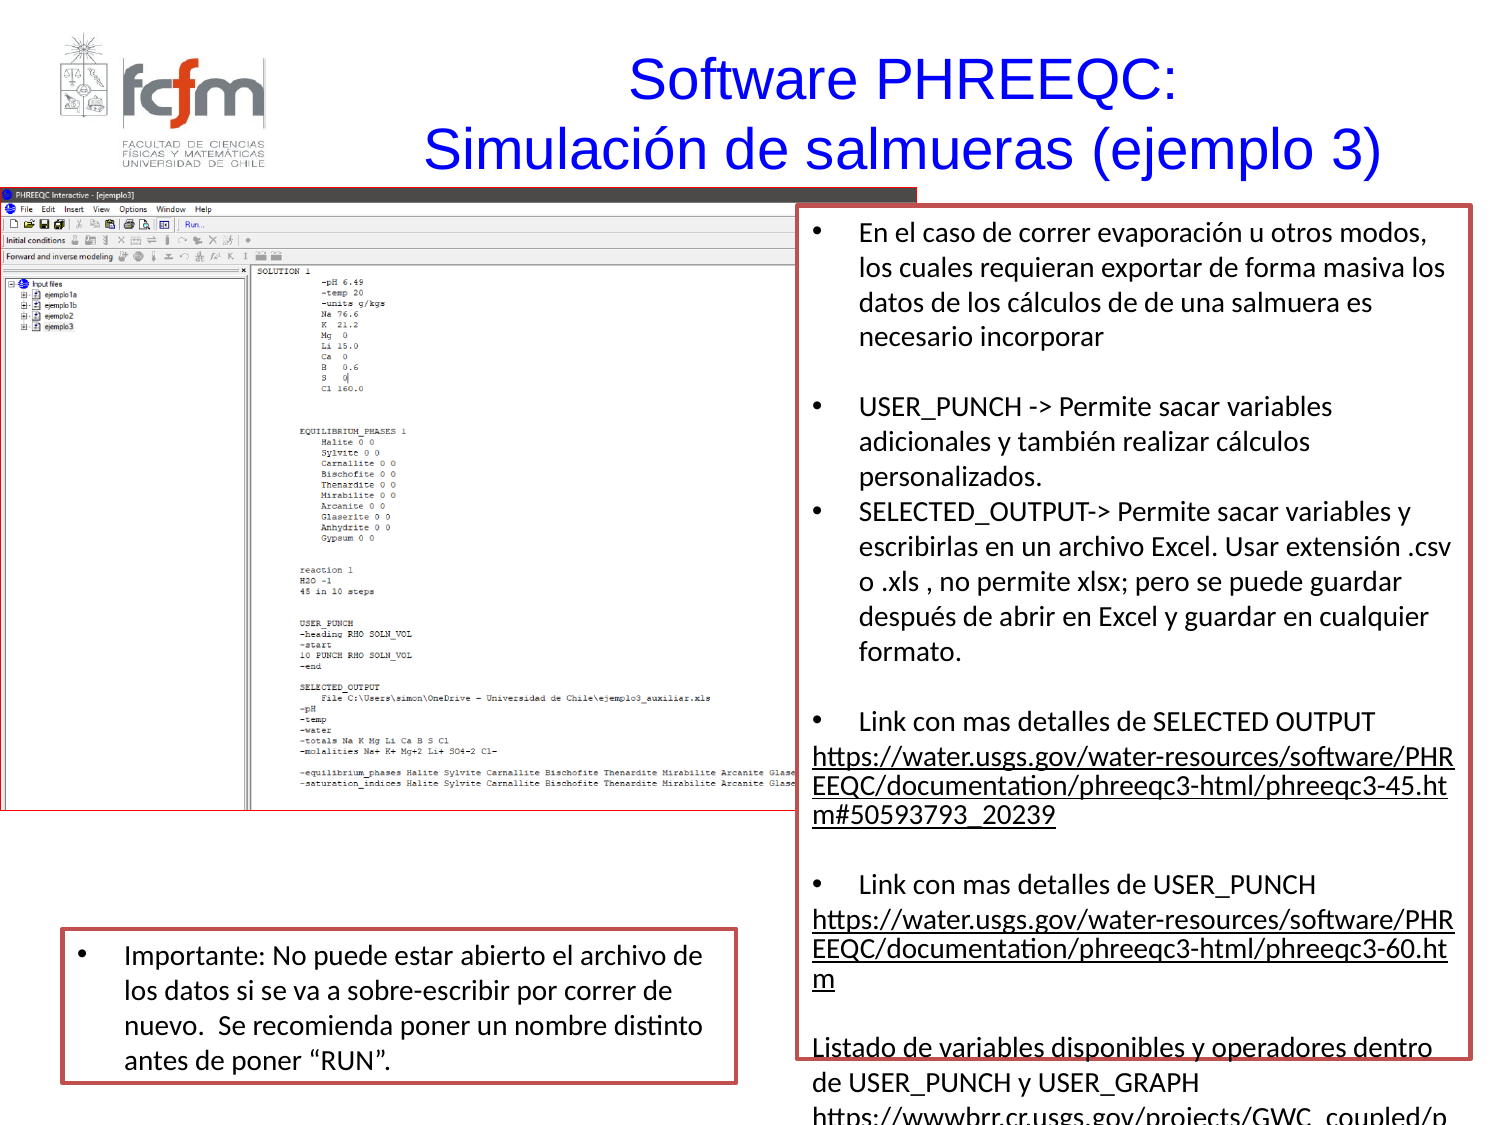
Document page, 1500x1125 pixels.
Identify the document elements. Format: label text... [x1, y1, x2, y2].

text_box Importante: No puede estar abierto el archivo de los datos si se va a sobre-escribir por correr de nuevo. Se recomienda poner un nombre distinto antes de poner “RUN”. [60, 927, 738, 1085]
text_box Software PHREEQC: Simulación de salmueras (ejemplo 3) [458, 16, 1350, 203]
text_box En el caso de correr evaporación u otros modos, los cuales requieran exportar de forma masiva los datos de los cálculos de de una salmuera es necesario incorporar USER_PUNCH -> Permite sacar variables adicionales y también realizar cálculos personalizados. SELECTED_OUTPUT-> Permite sacar variables y escribirlas en un archivo Excel. Usar extensión .csv o .xls , no permite xlsx; pero se puede guardar después de abrir en Excel y guardar en cualquier formato. Link con mas detalles de SELECTED OUTPUT https://water.usgs.gov/water-resources/software/PHREEQC/documentation/phreeqc3-html/phreeqc3-45.htm#50593793_20239 Link con mas detalles de USER_PUNCH https://water.usgs.gov/water-resources/software/PHREEQC/documentation/phreeqc3-html/phreeqc3-60.htm Listado de variables disponibles y operadores dentro de USER_PUNCH y USER_GRAPH https://wwwbrr.cr.usgs.gov/projects/GWC_coupled/phreeqc/phreeqc3-html/phreeqc3-54.htm [795, 203, 1473, 1061]
picture [0, 187, 917, 811]
